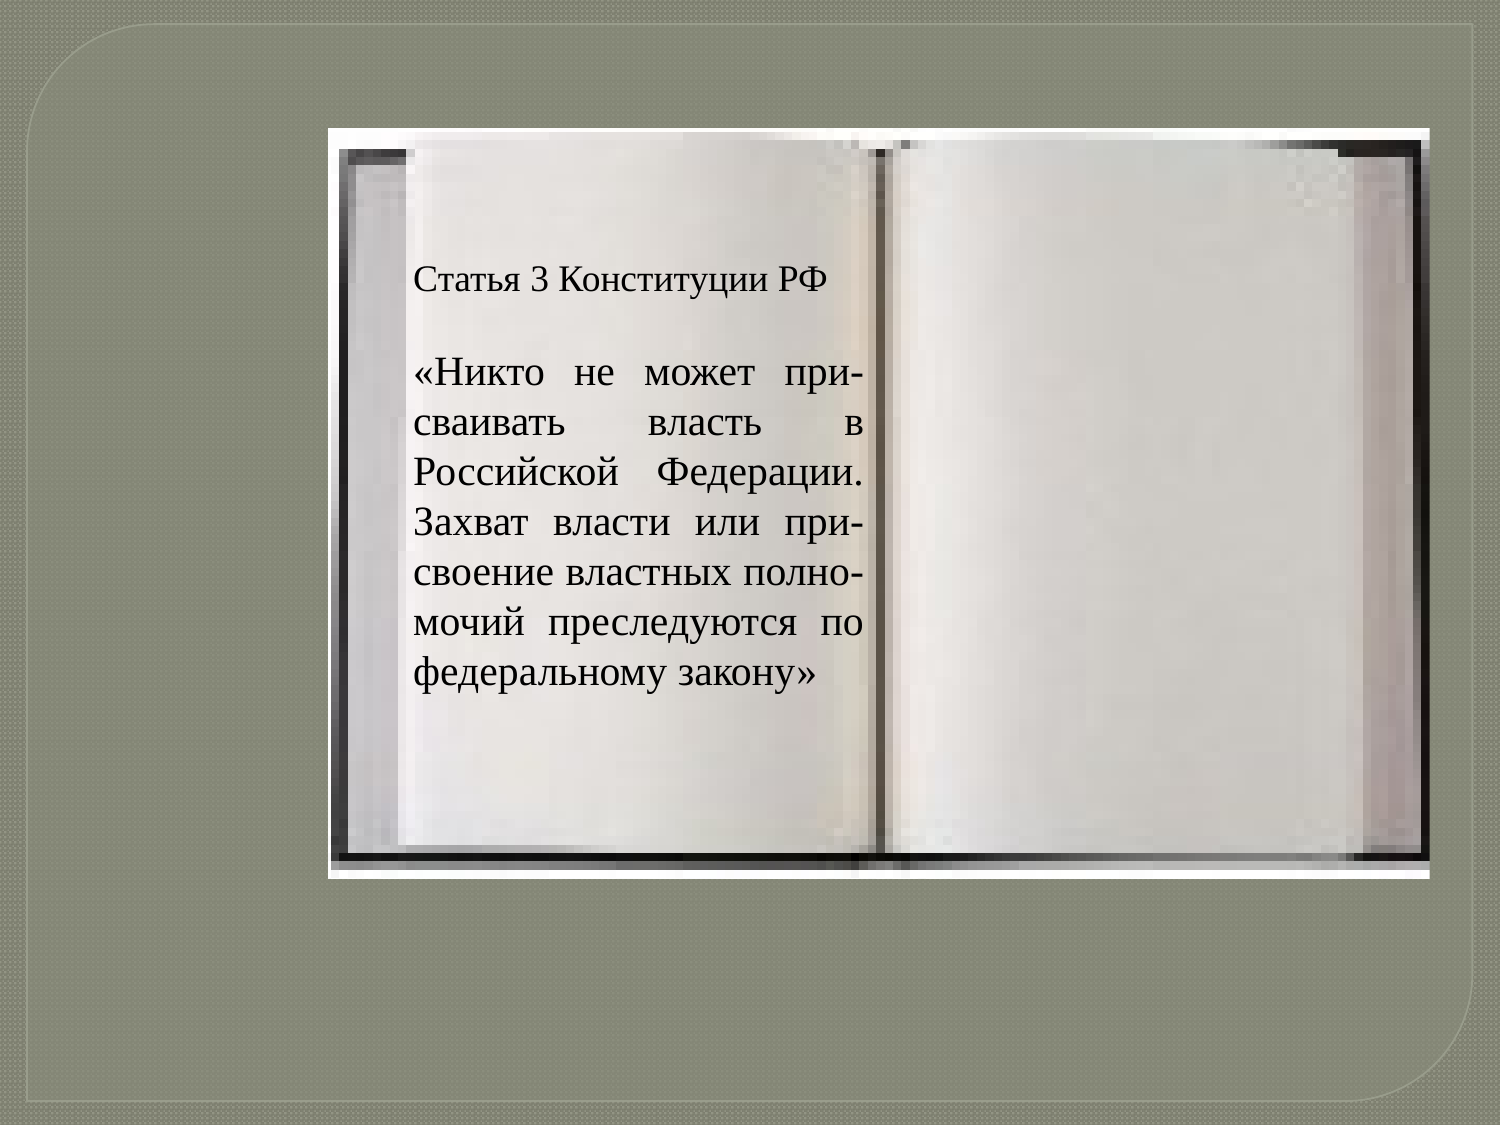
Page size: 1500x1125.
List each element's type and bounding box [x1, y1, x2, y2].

picture [327, 128, 1430, 880]
